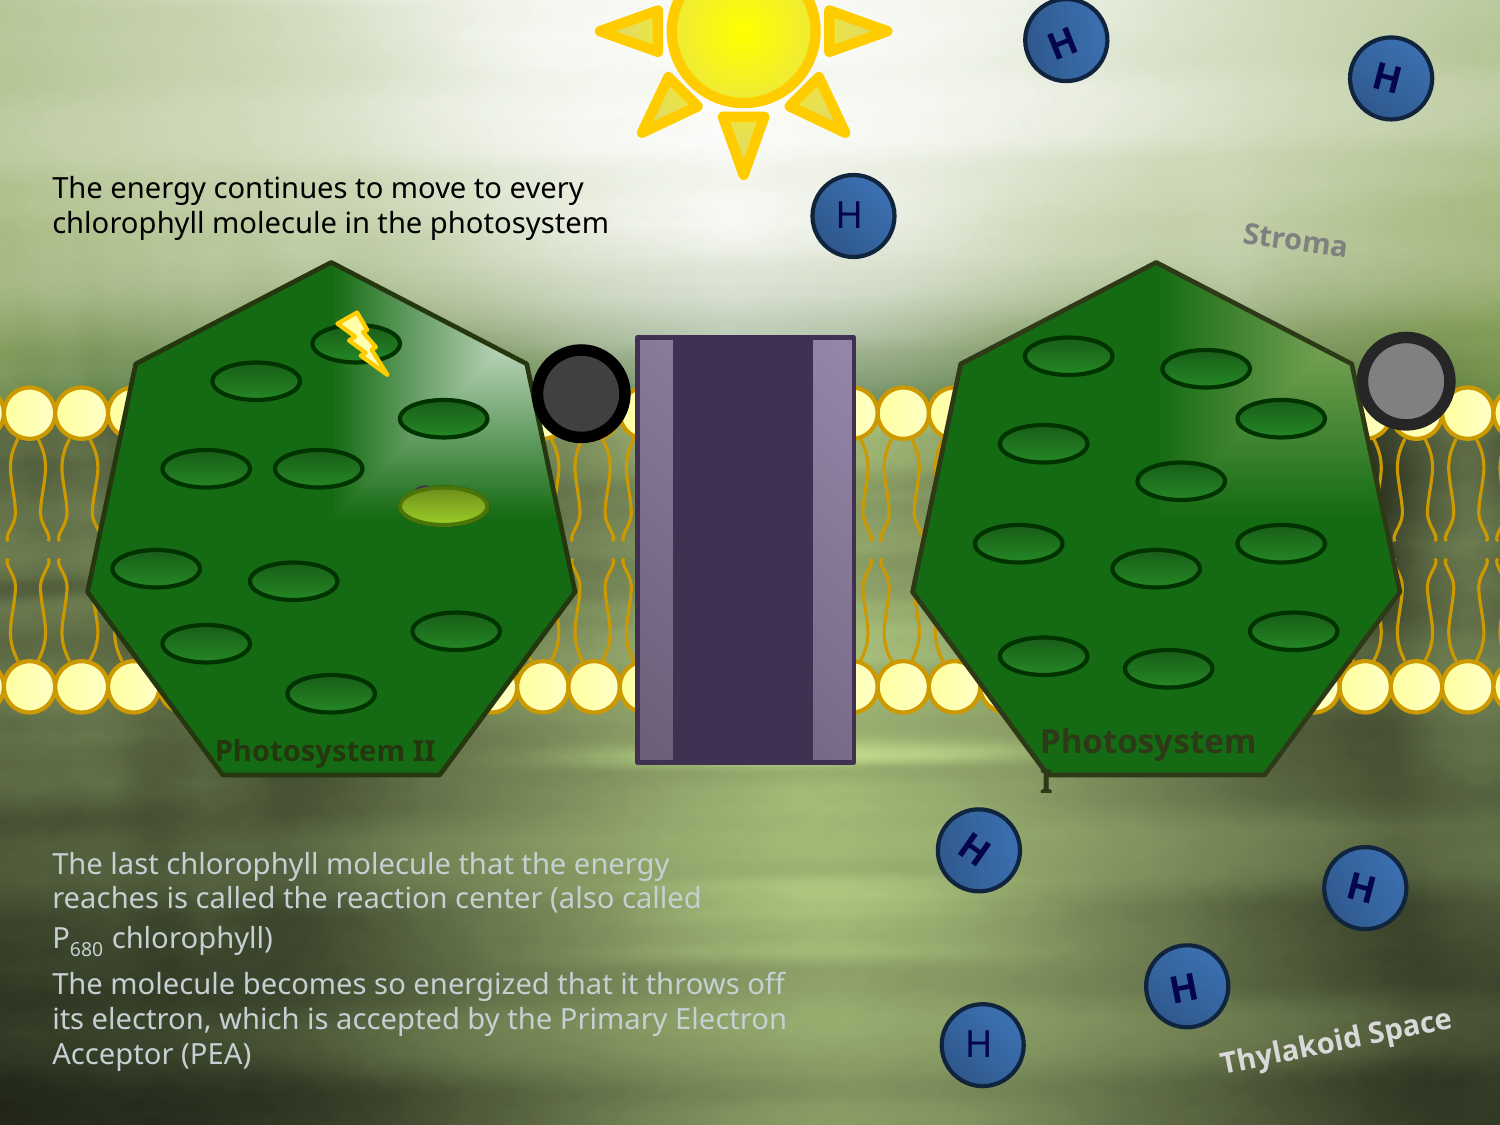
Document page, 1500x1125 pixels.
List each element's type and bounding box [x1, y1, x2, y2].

text_box [0, 0, 1500, 386]
text_box [579, 387, 632, 713]
text_box [1404, 387, 1500, 713]
text_box [912, 262, 1401, 776]
text_box [637, 337, 855, 763]
text_box [859, 387, 907, 713]
text_box [0, 387, 82, 713]
text_box [1024, 0, 1108, 83]
text_box [812, 174, 895, 258]
text_box [0, 724, 1500, 1125]
text_box [937, 809, 1407, 1087]
text_box [1349, 37, 1433, 120]
text_box [87, 262, 576, 776]
